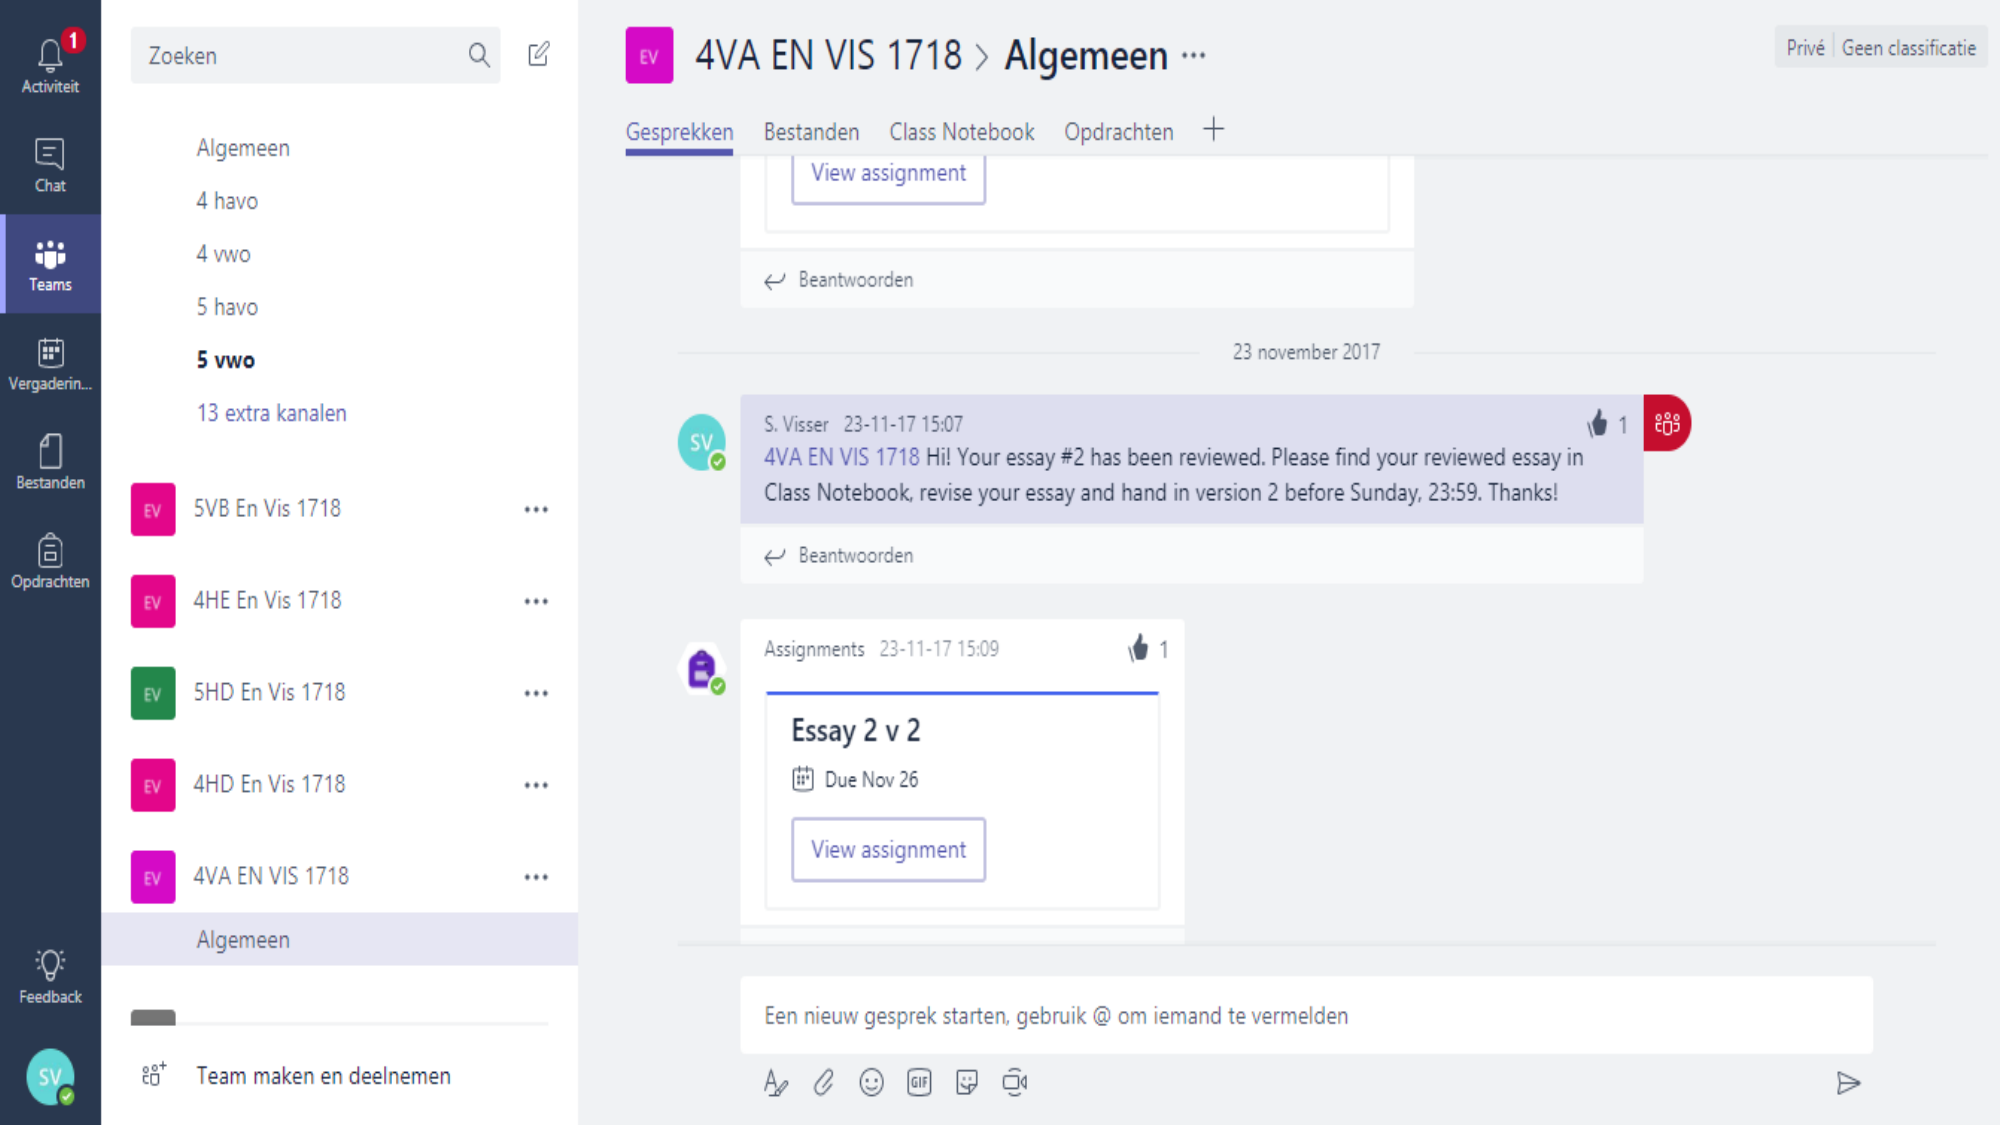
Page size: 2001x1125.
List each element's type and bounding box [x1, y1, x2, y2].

list [0, 0, 2000, 1125]
